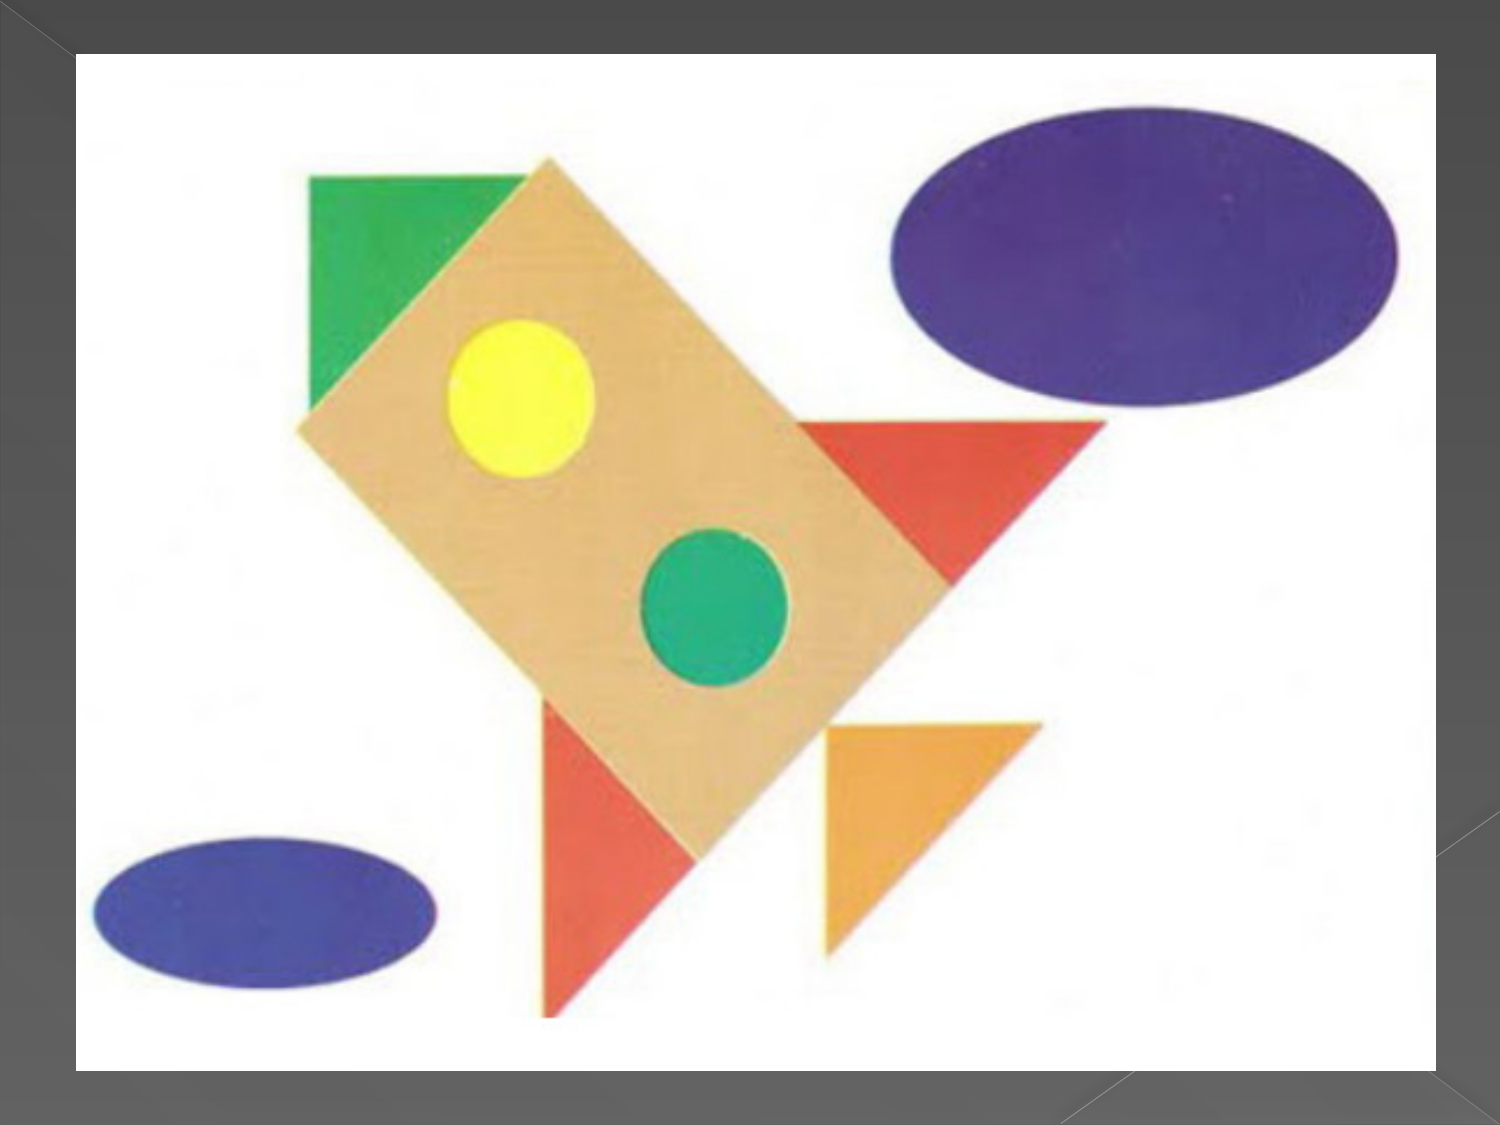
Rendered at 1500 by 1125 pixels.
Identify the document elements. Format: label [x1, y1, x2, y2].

list [76, 54, 1436, 1071]
